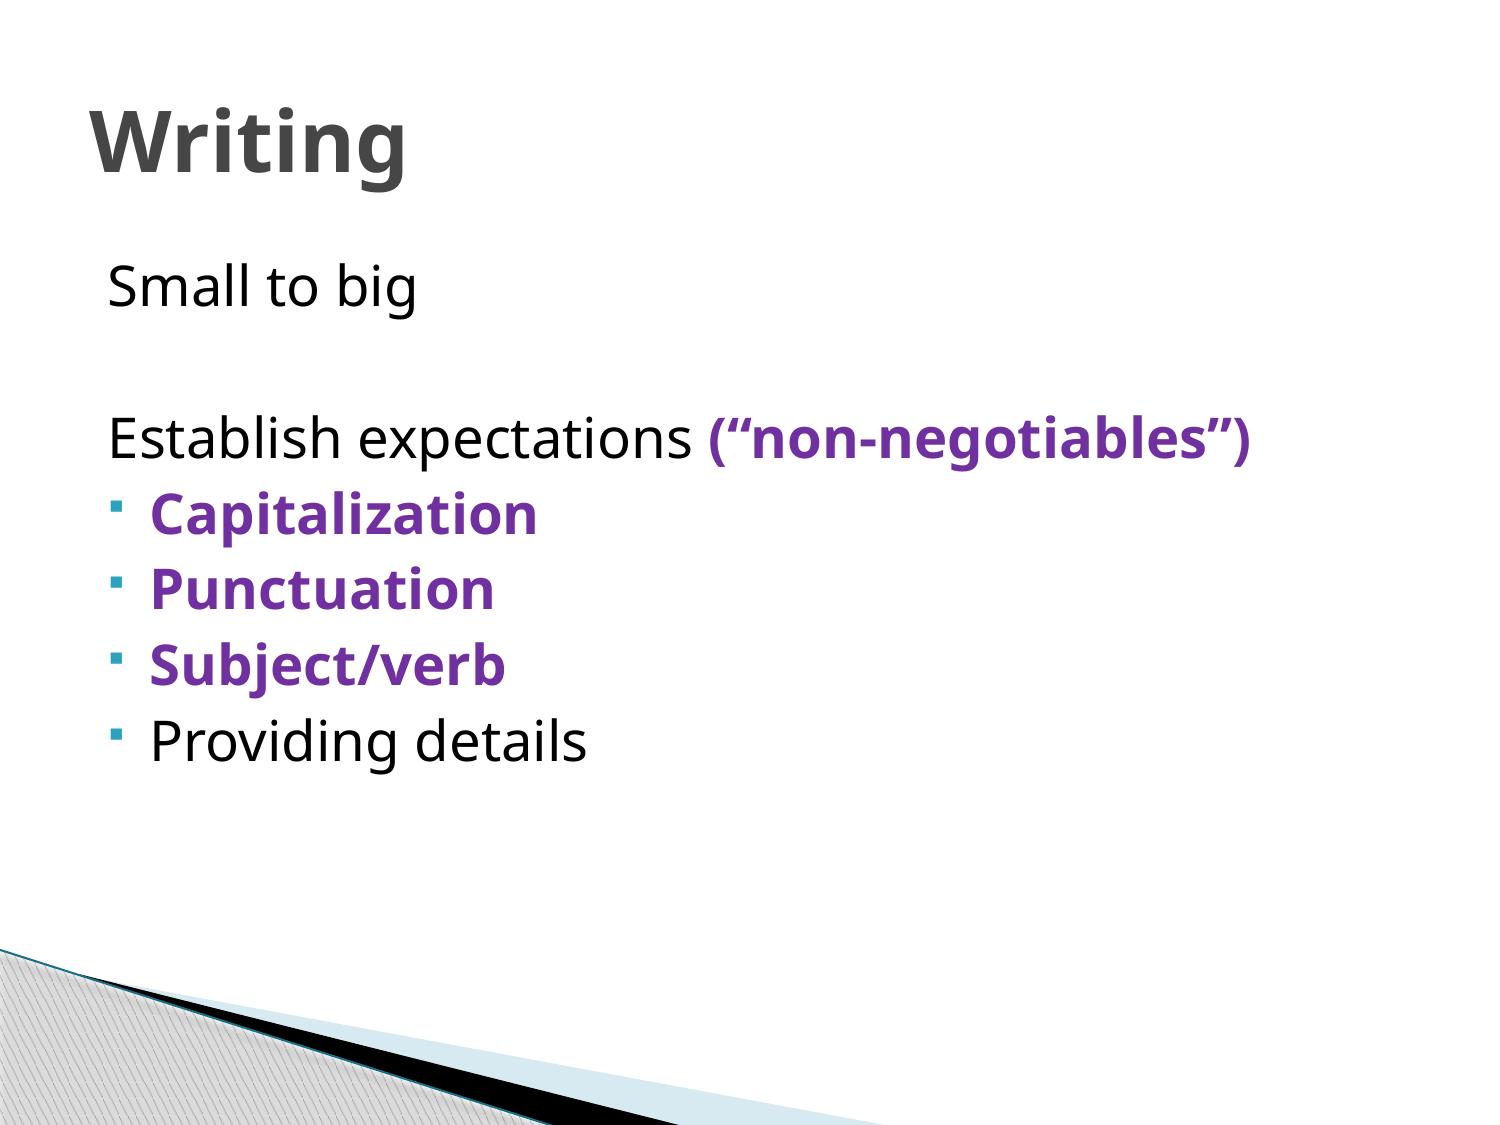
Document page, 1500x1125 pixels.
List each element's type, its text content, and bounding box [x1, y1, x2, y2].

list Small to big Establish expectations (“non-negotiables”) Capitalization Punctuation Subject/verb Providing details [75, 243, 1425, 986]
title Writing [75, 45, 1425, 233]
